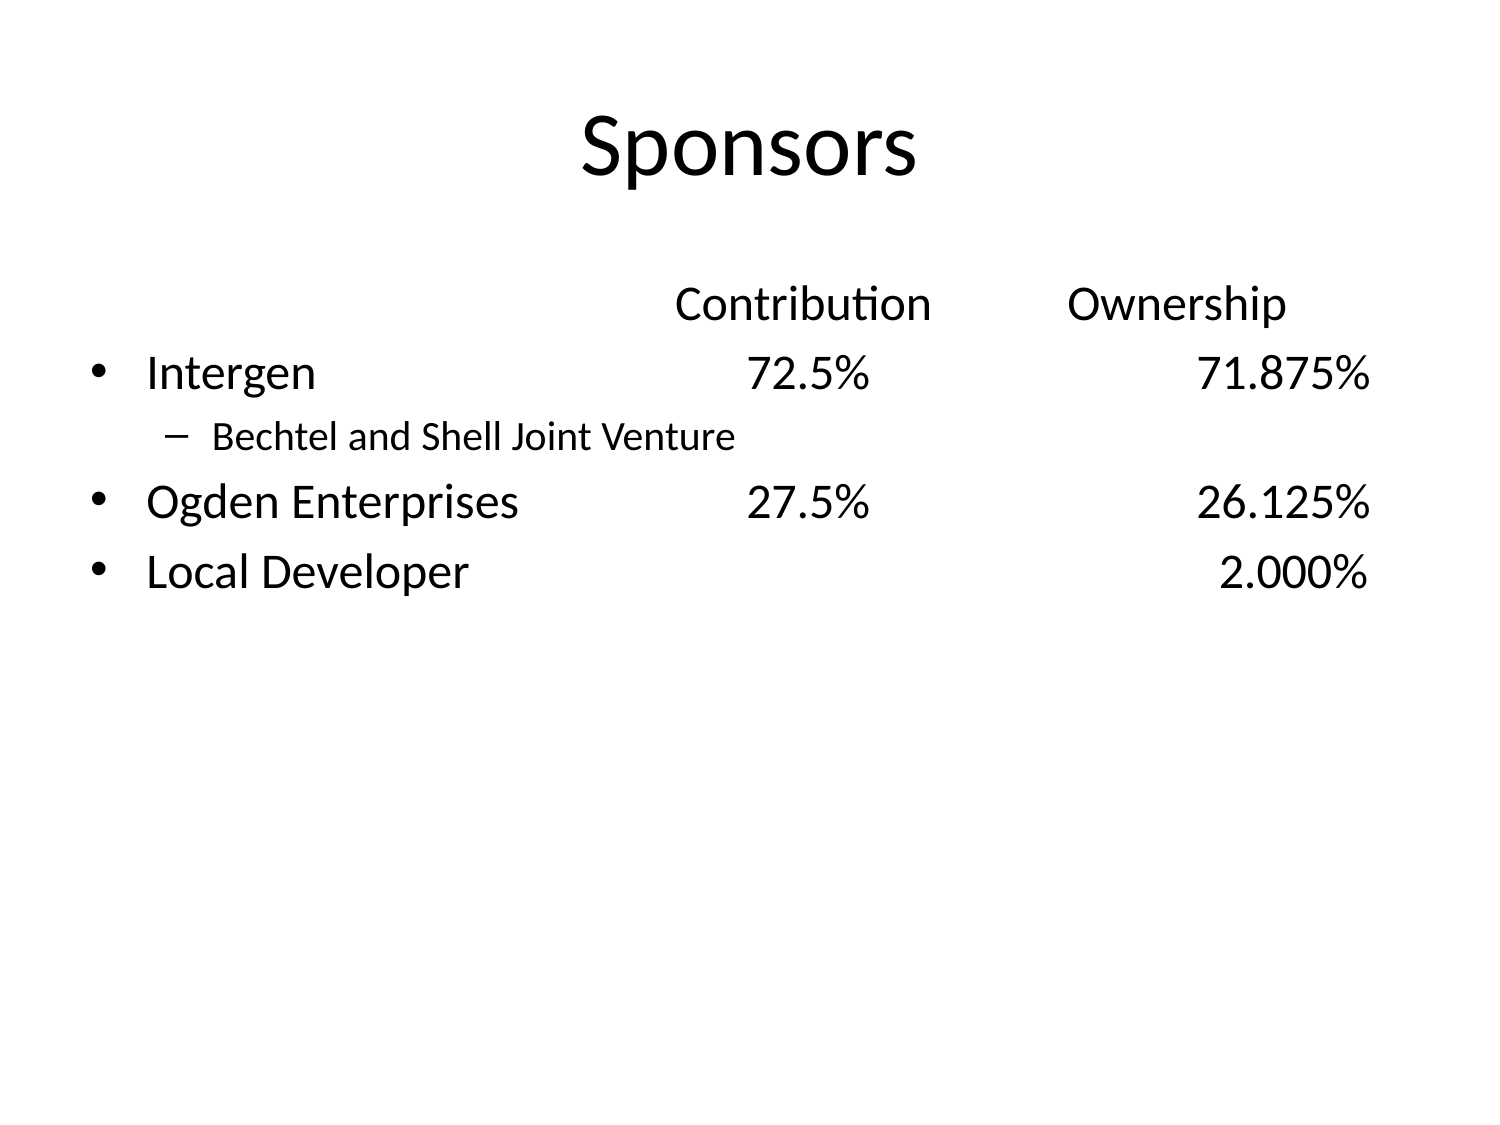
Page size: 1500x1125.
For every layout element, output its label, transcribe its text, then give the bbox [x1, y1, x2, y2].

title Sponsors [75, 45, 1425, 233]
list Contribution Ownership Intergen 72.5% 71.875% Bechtel and Shell Joint Venture Ogden Enterprises 27.5% 26.125% Local Developer 2.000% [75, 262, 1425, 1005]
